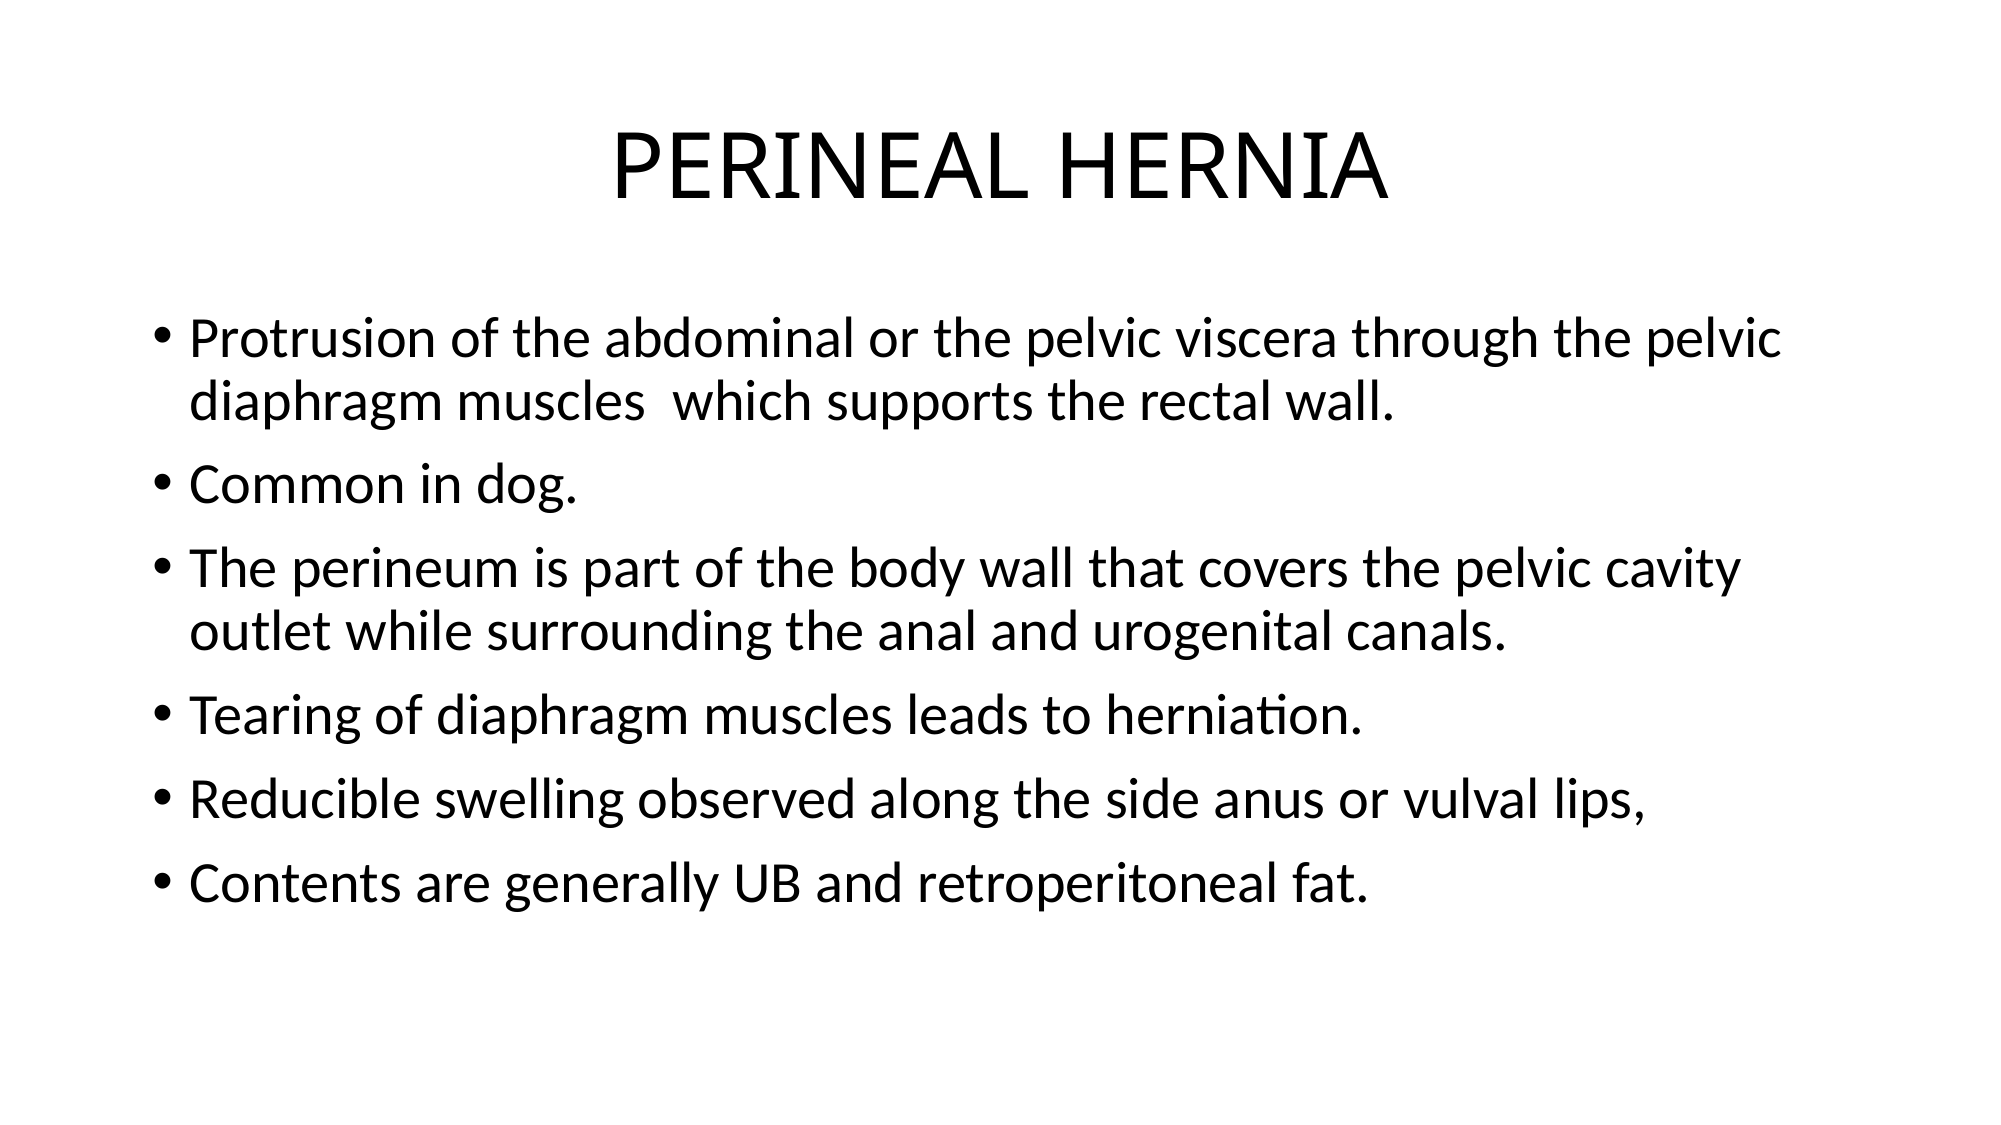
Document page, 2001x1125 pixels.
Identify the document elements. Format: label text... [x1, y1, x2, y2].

list Protrusion of the abdominal or the pelvic viscera through the pelvic diaphragm muscles which supports the rectal wall. Common in dog. The perineum is part of the body wall that covers the pelvic cavity outlet while surrounding the anal and urogenital canals. Tearing of diaphragm muscles leads to herniation. Reducible swelling observed along the side anus or vulval lips, Contents are generally UB and retroperitoneal fat. [137, 299, 1863, 1014]
title PERINEAL HERNIA [137, 59, 1863, 278]
